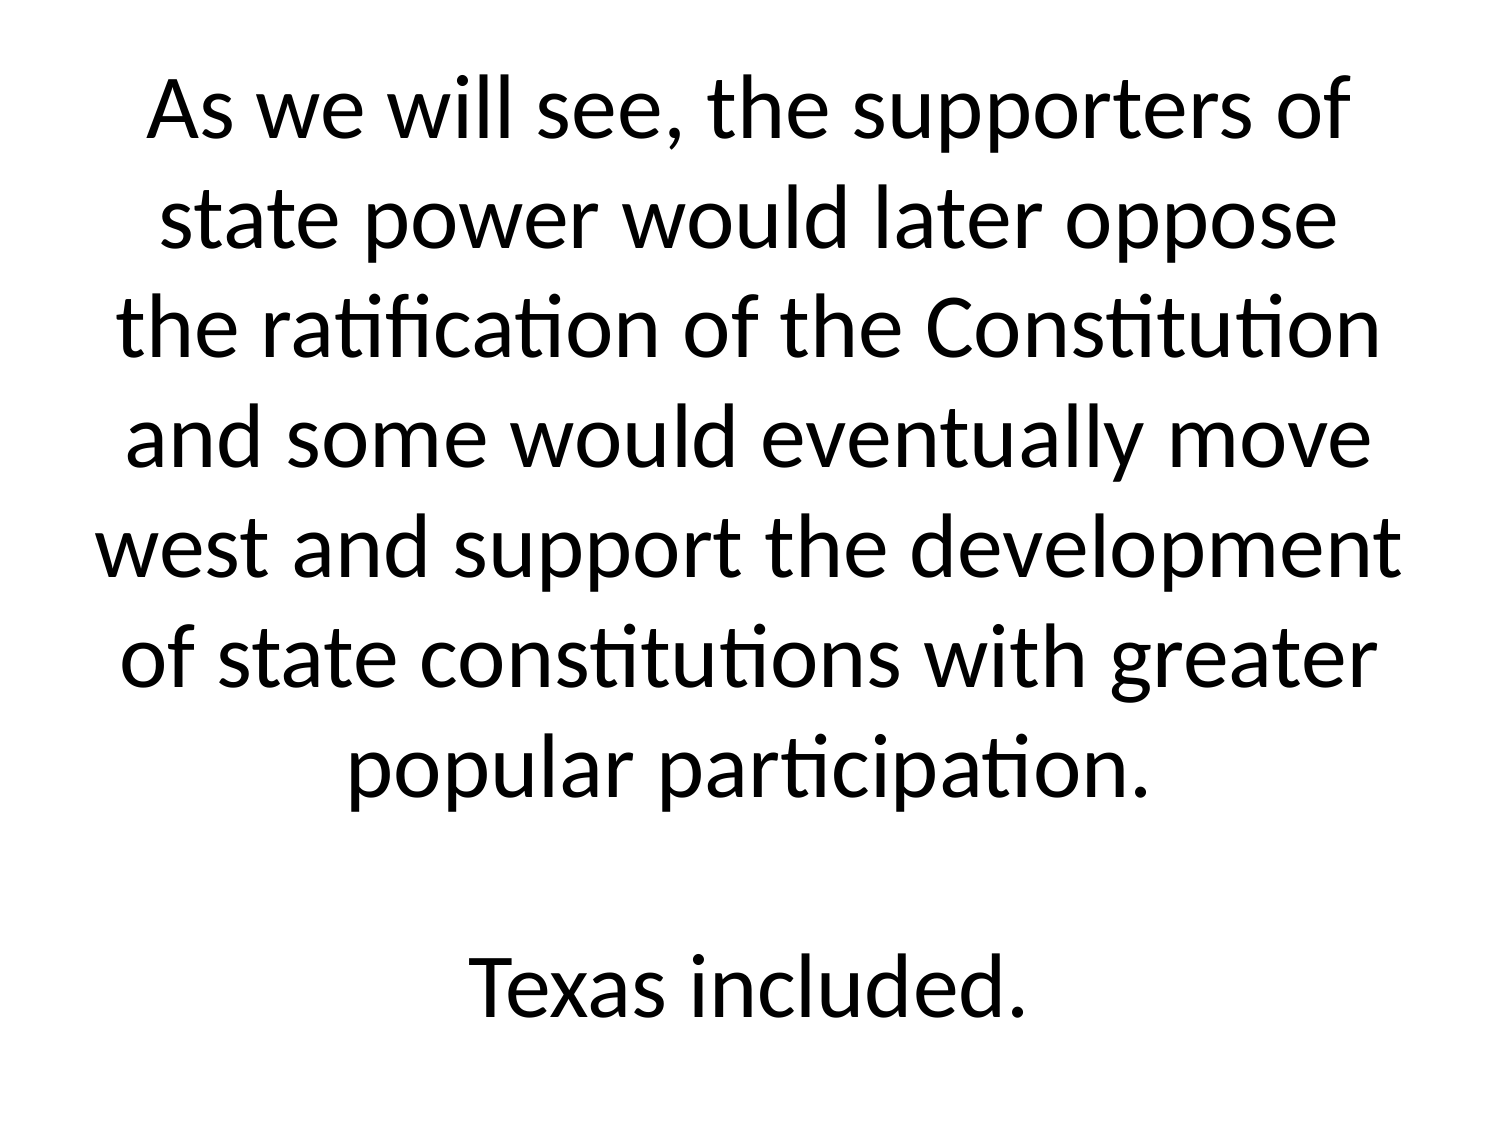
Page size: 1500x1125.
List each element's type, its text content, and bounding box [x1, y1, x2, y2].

title As we will see, the supporters of state power would later oppose the ratification of the Constitution and some would eventually move west and support the development of state constitutions with greater popular participation. Texas included. [75, 45, 1425, 1038]
